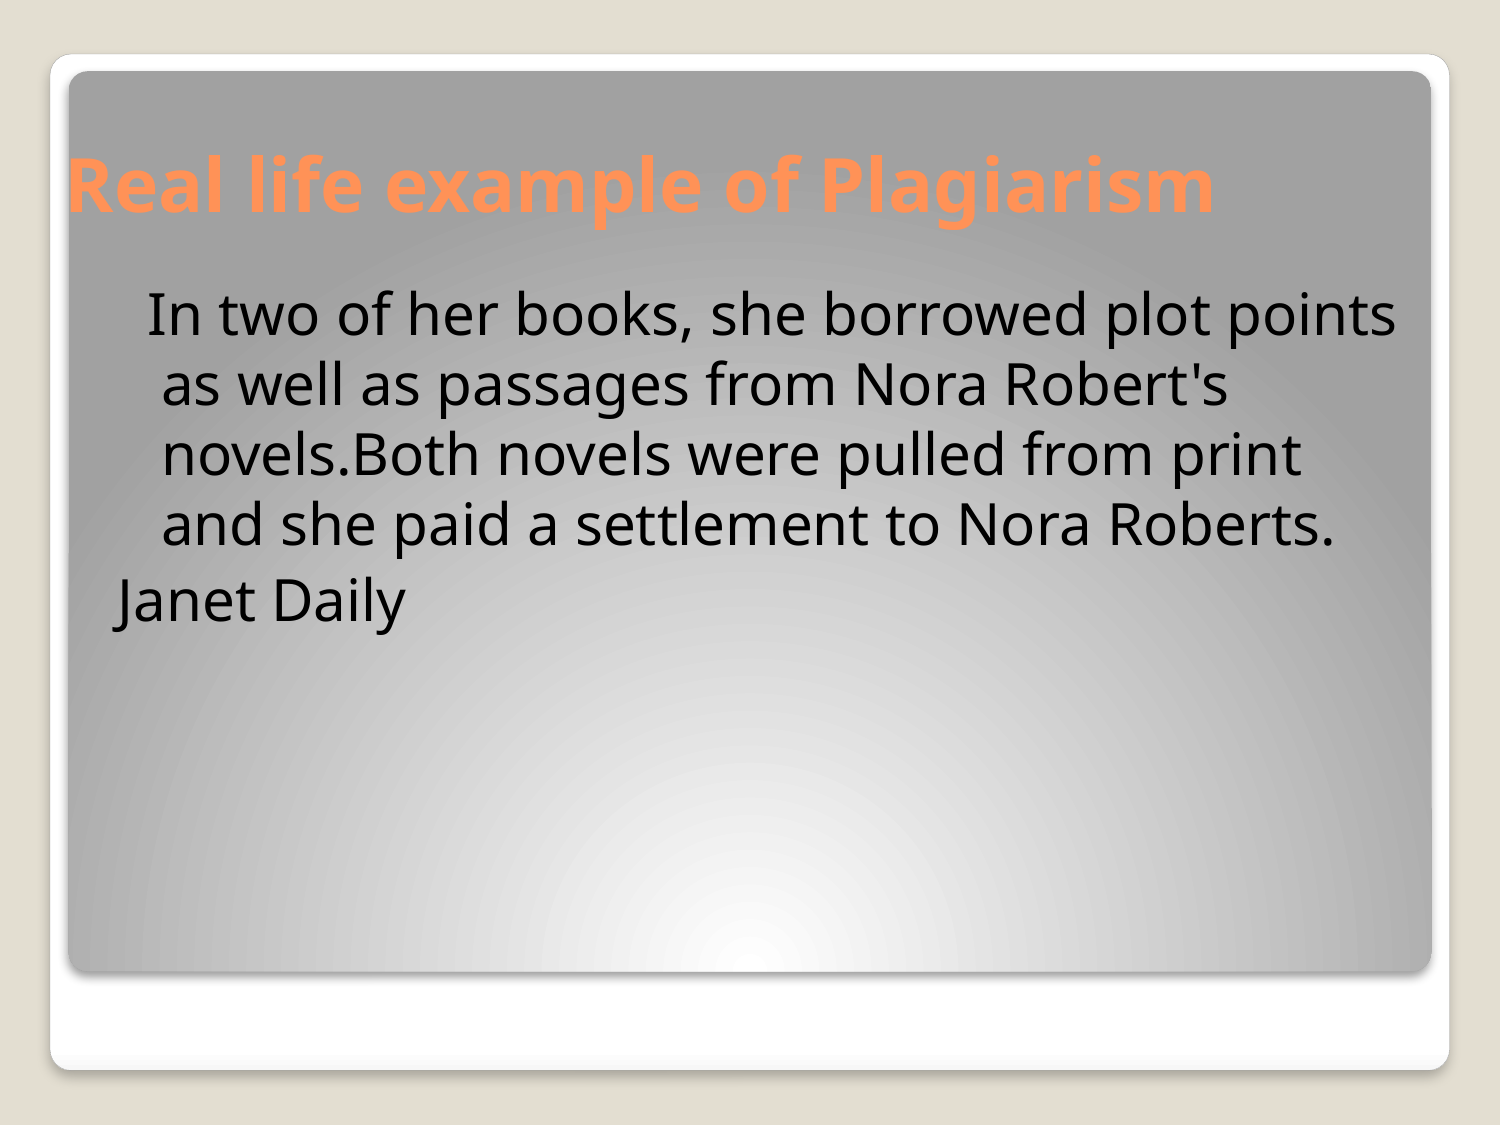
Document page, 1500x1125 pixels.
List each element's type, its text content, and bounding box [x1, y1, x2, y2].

list In two of her books, she borrowed plot points as well as passages from Nora Robert's novels.Both novels were pulled from print and she paid a settlement to Nora Roberts. Janet Daily [87, 262, 1430, 950]
title Real life example of Plagiarism [50, 62, 1393, 235]
